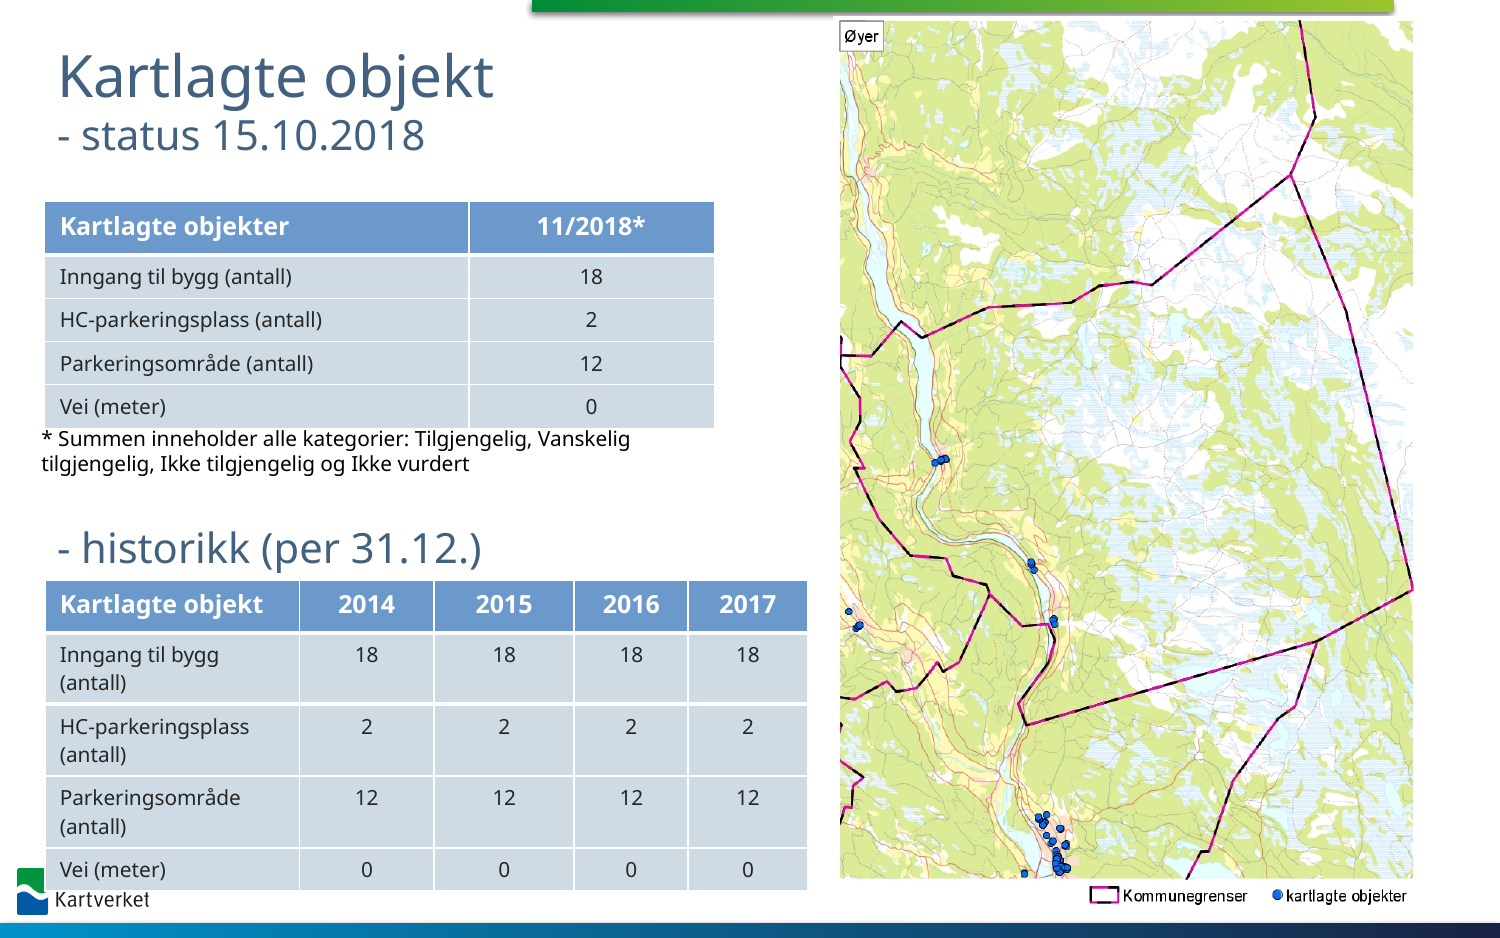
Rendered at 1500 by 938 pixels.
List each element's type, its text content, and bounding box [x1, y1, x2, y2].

text_box * Summen inneholder alle kategorier: Tilgjengelig, Vanskelig tilgjengelig, Ikke tilgjengelig og Ikke vurdert [26, 417, 711, 483]
table_cell HC-parkeringsplass (antall) [46, 706, 299, 775]
table_cell 18 [300, 635, 433, 702]
table_cell 12 [470, 342, 714, 384]
table_cell 0 [689, 849, 807, 890]
table_header 2014 [300, 581, 433, 631]
table_cell 12 [300, 777, 433, 847]
table_cell Vei (meter) [46, 849, 299, 890]
table_cell 2 [575, 706, 687, 775]
table_cell 0 [470, 385, 714, 428]
table_header 11/2018* [470, 202, 714, 253]
table_cell 2 [300, 706, 433, 775]
table_cell 0 [300, 849, 433, 890]
table_header Kartlagte objekter [45, 202, 468, 253]
picture [833, 16, 1419, 913]
text_box - historikk (per 31.12.) [42, 496, 828, 580]
table_cell 18 [435, 635, 573, 702]
table_cell 0 [435, 849, 573, 890]
text_box Kartlagte objekt - status 15.10.2018 [42, 24, 828, 167]
table_cell 18 [575, 635, 687, 702]
table_cell Vei (meter) [45, 385, 468, 417]
table_cell 18 [470, 257, 714, 298]
table_header 2016 [575, 581, 687, 631]
table_cell 12 [689, 777, 807, 847]
table_cell Parkeringsområde (antall) [45, 342, 468, 384]
table_cell 12 [575, 777, 687, 847]
table_cell 12 [435, 777, 573, 847]
table_header 2015 [435, 581, 573, 631]
table_cell 0 [575, 849, 687, 890]
table_header 2017 [689, 581, 807, 631]
table_cell 2 [435, 706, 573, 775]
table_cell HC-parkeringsplass (antall) [45, 299, 468, 341]
table_header Kartlagte objekt [46, 581, 299, 631]
table_cell 2 [689, 706, 807, 775]
table_cell Inngang til bygg (antall) [45, 257, 468, 298]
table_cell Parkeringsområde (antall) [46, 777, 299, 847]
table_cell Inngang til bygg (antall) [46, 635, 299, 702]
table_cell 18 [689, 635, 807, 702]
table_cell 2 [470, 299, 714, 341]
